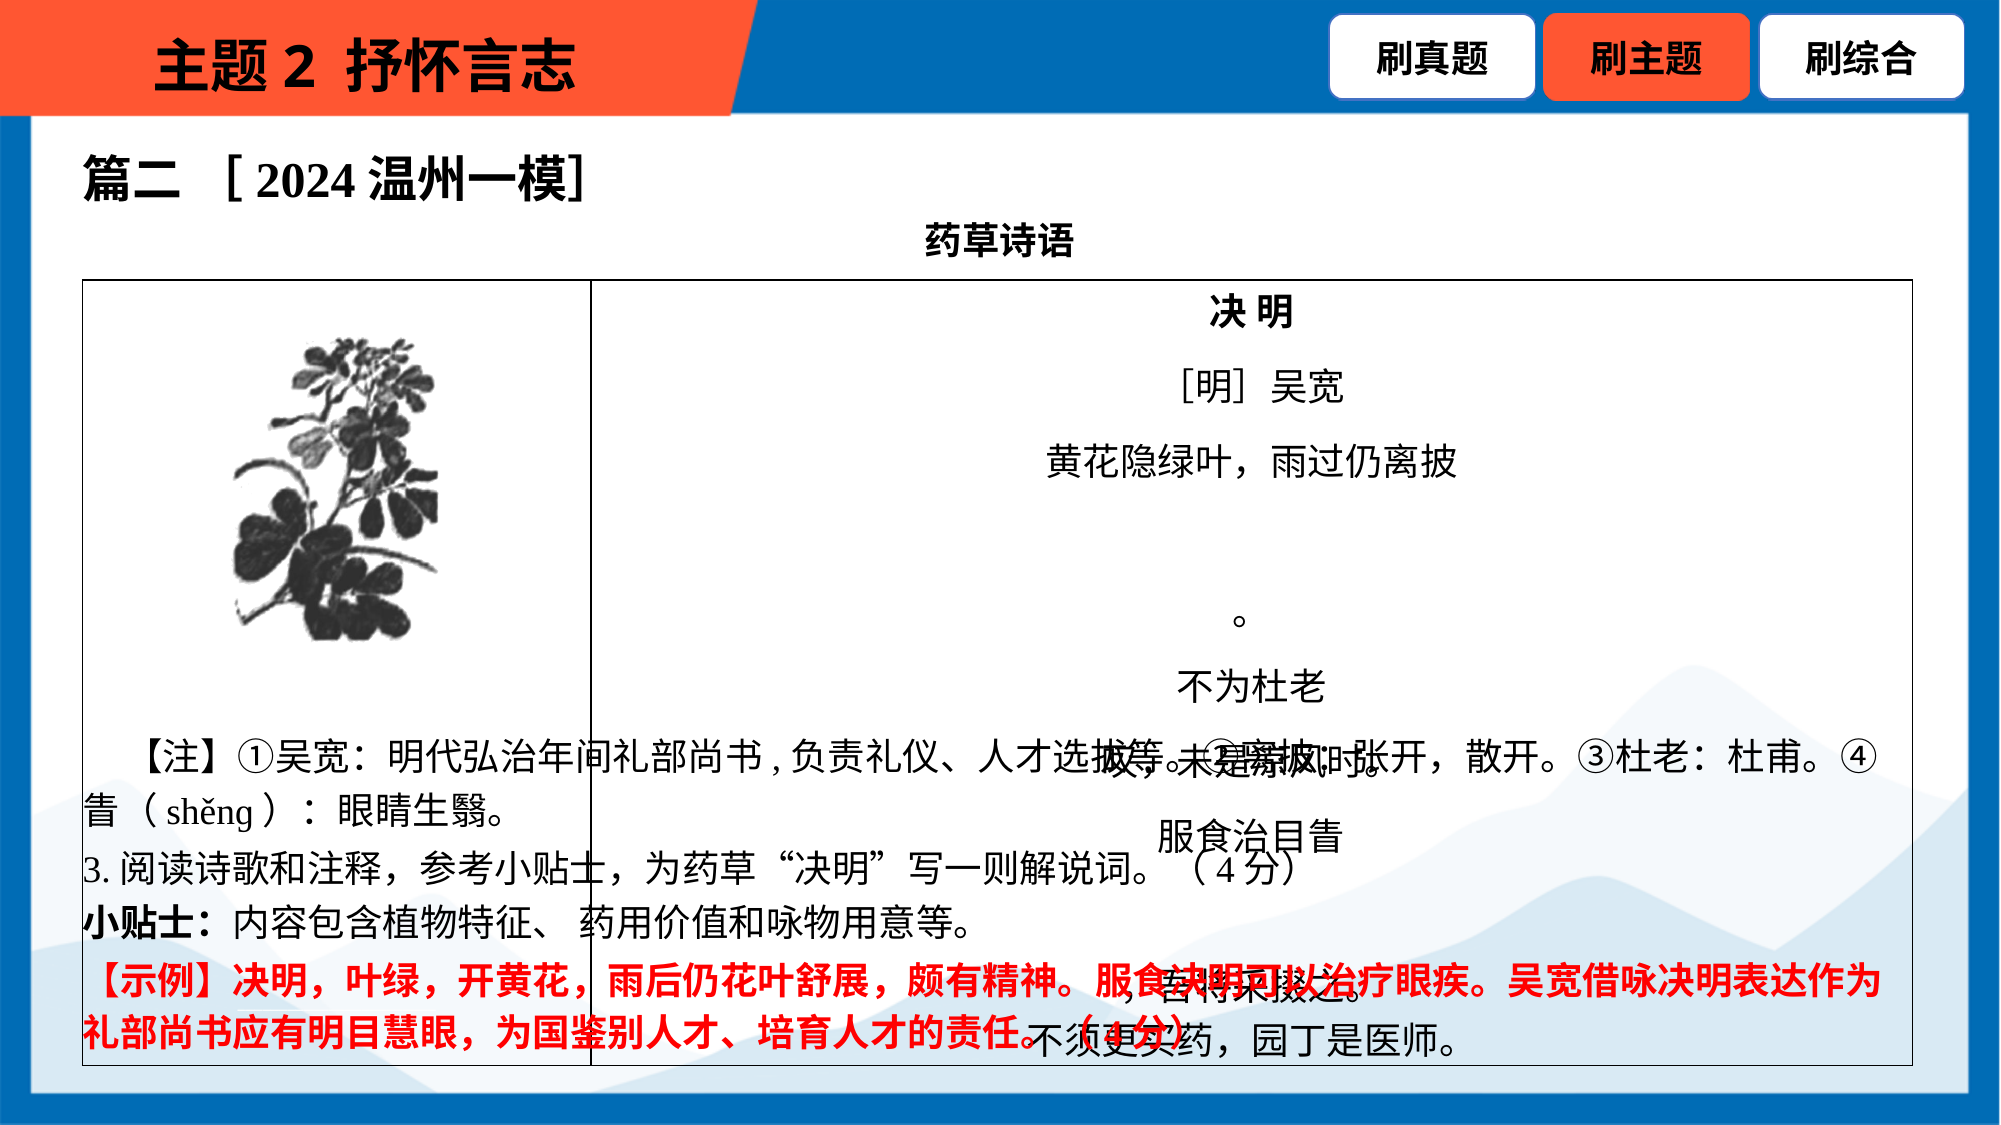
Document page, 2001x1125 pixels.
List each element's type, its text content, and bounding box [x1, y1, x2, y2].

text_box 【注】①吴宽：明代弘治年间礼部尚书,负责礼仪、人才选拔等。②离披：张开，散开。③杜老：杜甫。④ 眚（shěnɡ）：眼睛生翳。 [82, 721, 1917, 828]
text_box 3.阅读诗歌和注释，参考小贴士，为药草“决明”写一则解说词。（4分） 小贴士：内容包含植物特征、 药用价值和咏物用意等。 [82, 833, 1917, 940]
text_box 药草诗语 [82, 208, 1917, 259]
text_box 篇二 ［2024温州一模］ [82, 146, 1917, 207]
picture [0, 0, 2000, 1125]
text_box 【示例】决明，叶绿，开黄花，雨后仍花叶舒展，颇有精神。服食决明可以治疗眼疾。吴宽借咏决明表达作为 礼部尚书应有明目慧眼，为国鉴别人才、培育人才的责任。（4分） [82, 945, 1917, 1051]
